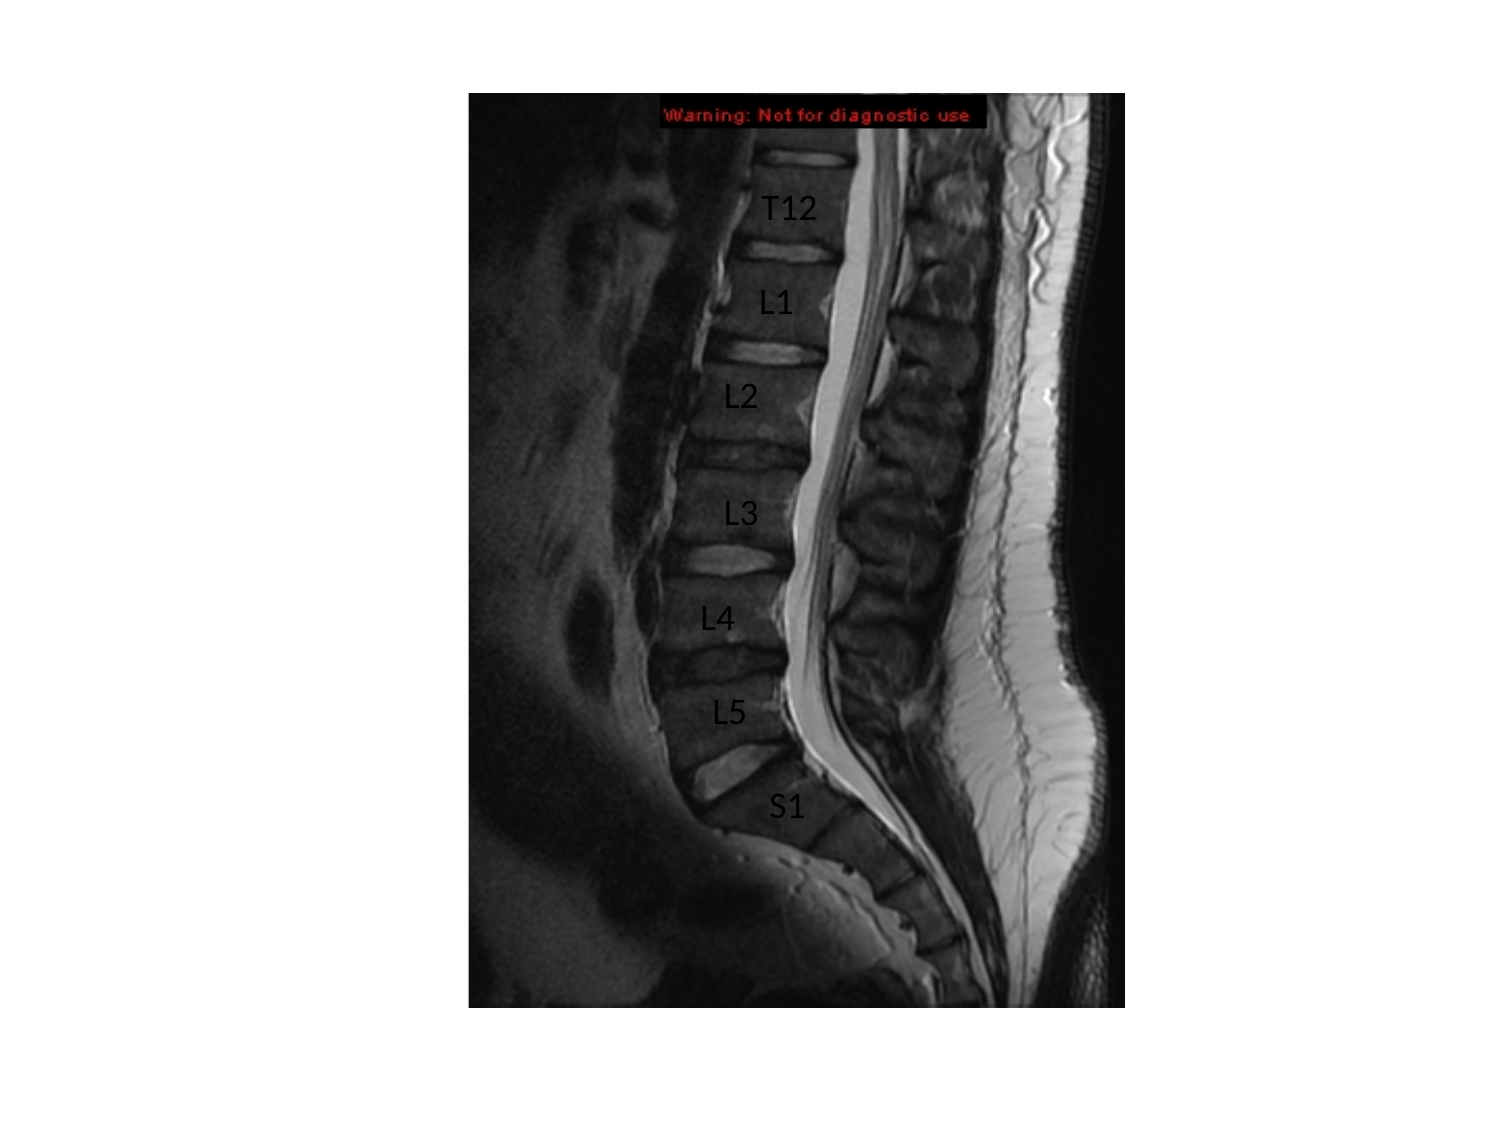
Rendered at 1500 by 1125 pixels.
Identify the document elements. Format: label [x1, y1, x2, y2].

picture [468, 93, 1126, 1009]
